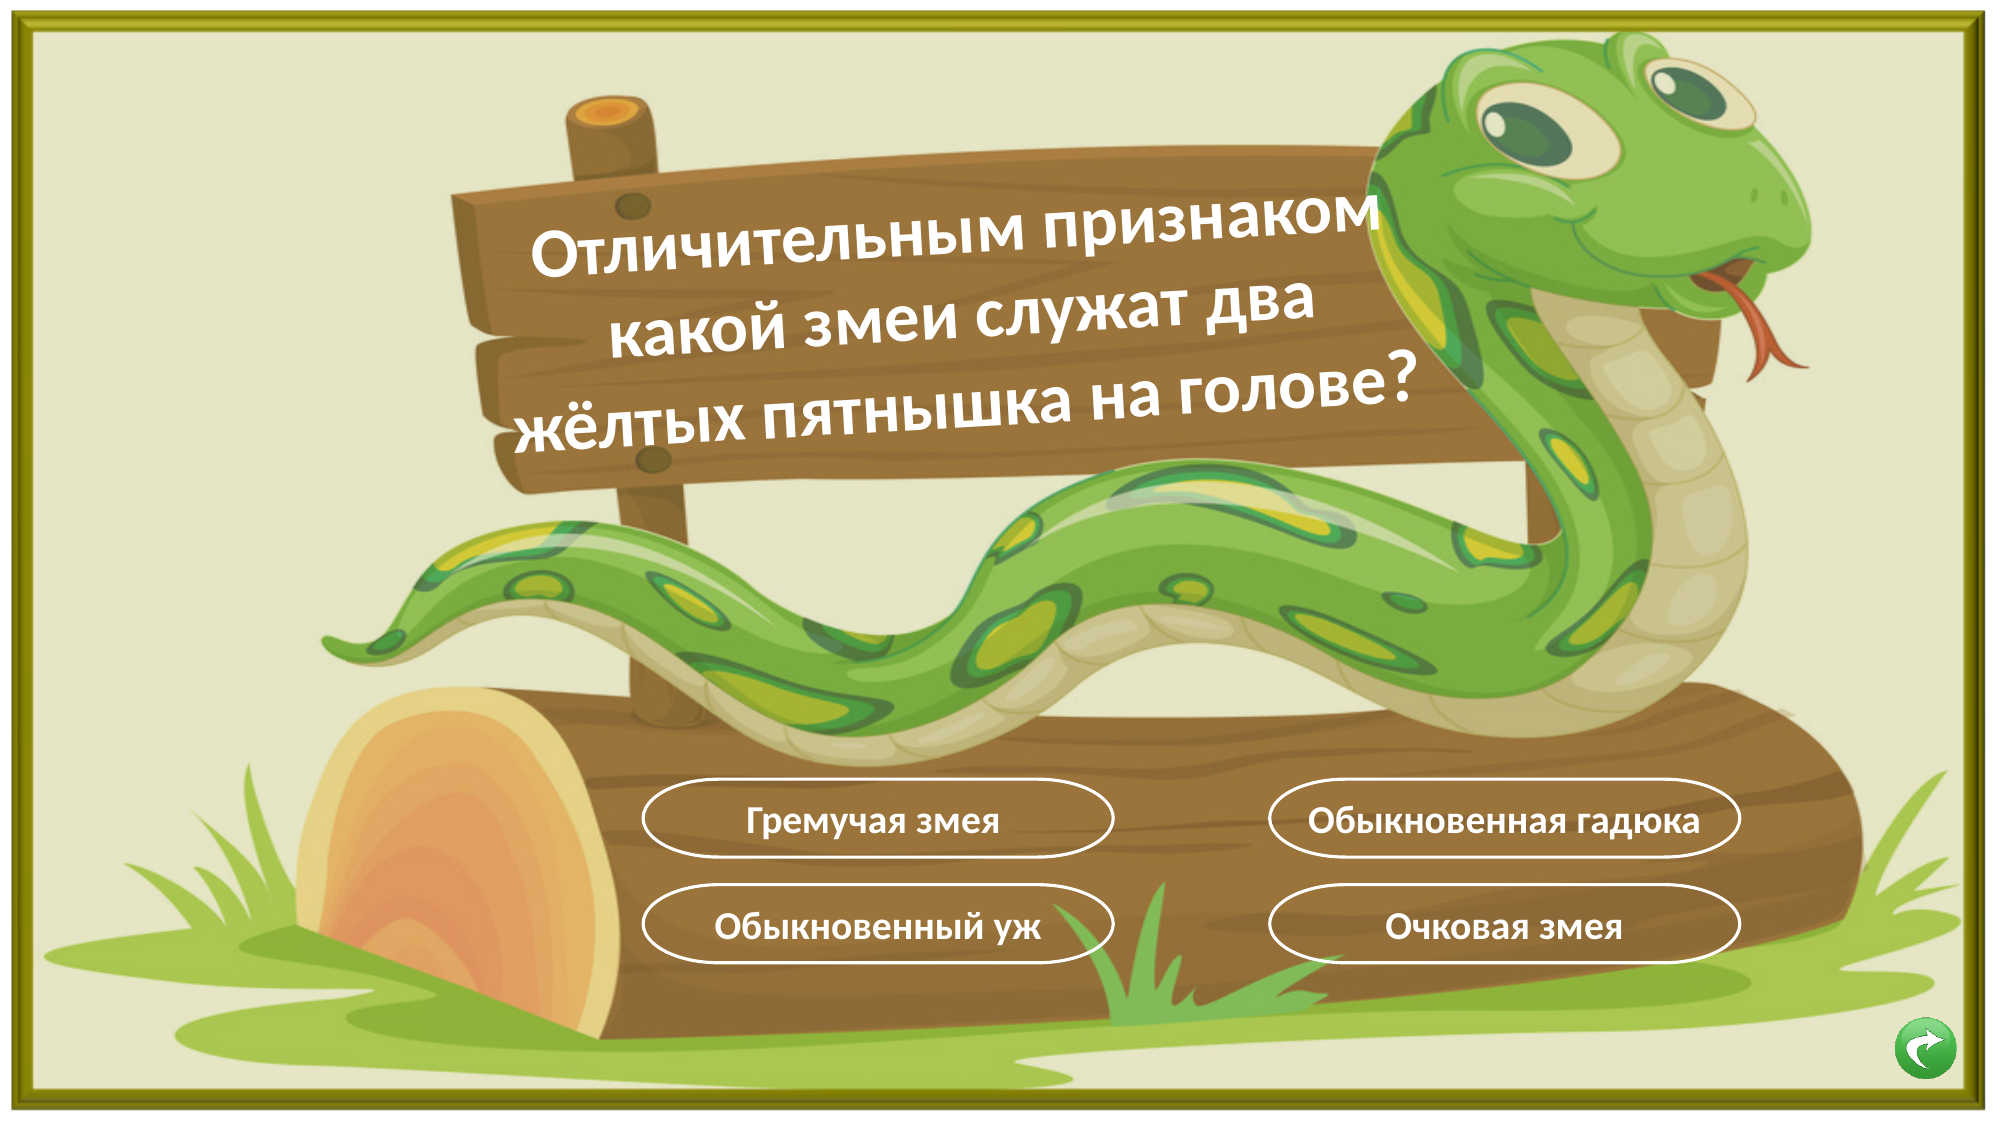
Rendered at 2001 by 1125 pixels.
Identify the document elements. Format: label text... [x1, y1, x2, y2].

text_box Обыкновенный уж [642, 883, 1115, 964]
text_box Отличительным признаком какой змеи служат два жёлтых пятнышка на голове? [475, 146, 1448, 478]
picture [0, 0, 2001, 1125]
text_box Гремучая змея [642, 778, 1115, 859]
text_box Обыкновенная гадюка [1268, 778, 1741, 859]
text_box Очковая змея [1268, 883, 1741, 964]
